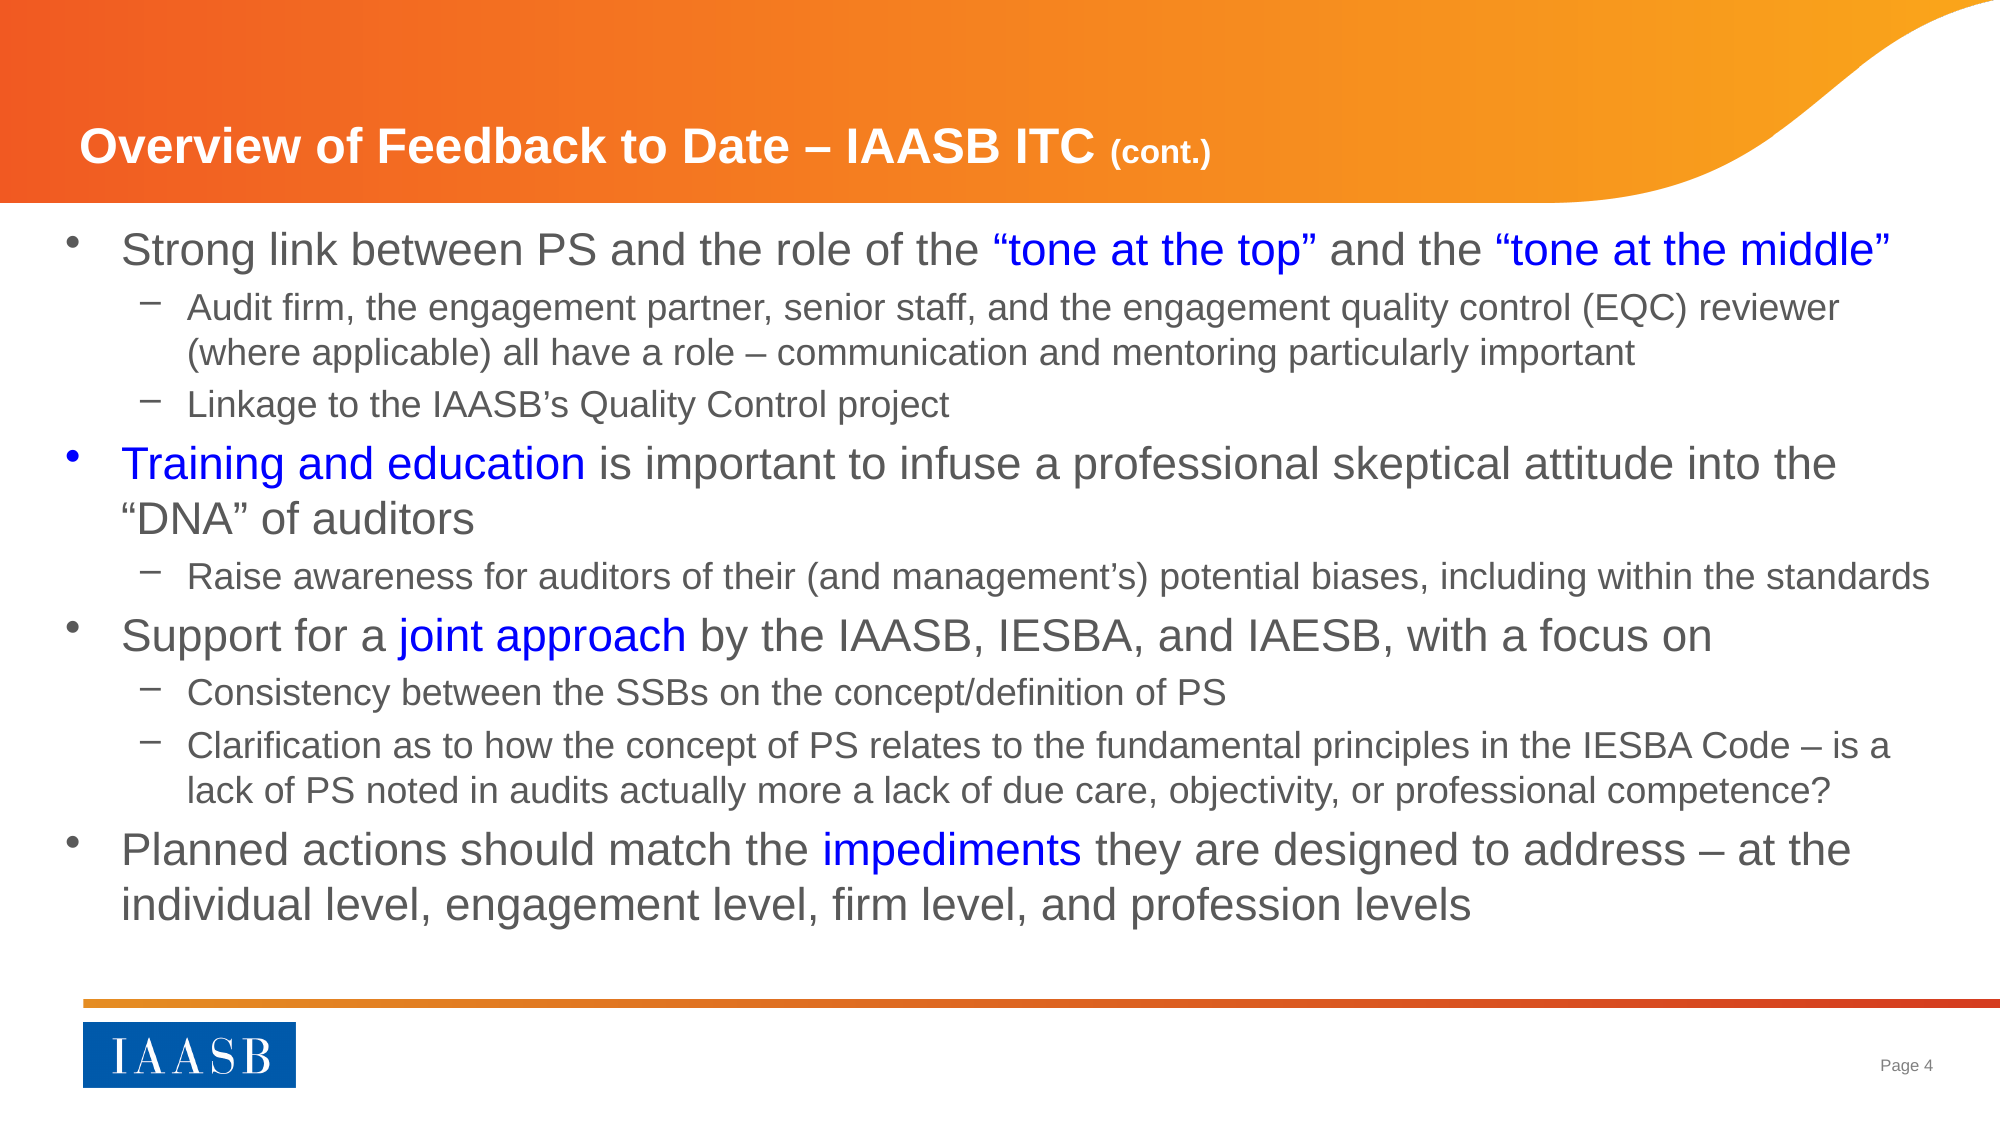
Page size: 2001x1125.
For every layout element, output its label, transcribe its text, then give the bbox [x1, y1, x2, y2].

picture [83, 1022, 296, 1088]
title Overview of Feedback to Date – IAASB ITC (cont.) [79, 87, 1750, 200]
list Strong link between PS and the role of the “tone at the top” and the “tone at the middle” Audit firm, the engagement partner, senior staff, and the engagement quality control (EQC) reviewer (where applicable) all have a role – communication and mentoring particularly important Linkage to the IAASB’s Quality Control project Training and education is important to infuse a professional skeptical attitude into the “DNA” of auditors Raise awareness for auditors of their (and management’s) potential biases, including within the standards Support for a joint approach by the IAASB, IESBA, and IAESB, with a focus on Consistency between the SSBs on the concept/definition of PS Clarification as to how the concept of PS relates to the fundamental principles in the IESBA Code – is a lack of PS noted in audits actually more a lack of due care, objectivity, or professional competence? Planned actions should match the impediments they are designed to address – at the individual level, engagement level, firm level, and profession levels [50, 212, 1963, 1000]
picture [0, 0, 1996, 203]
